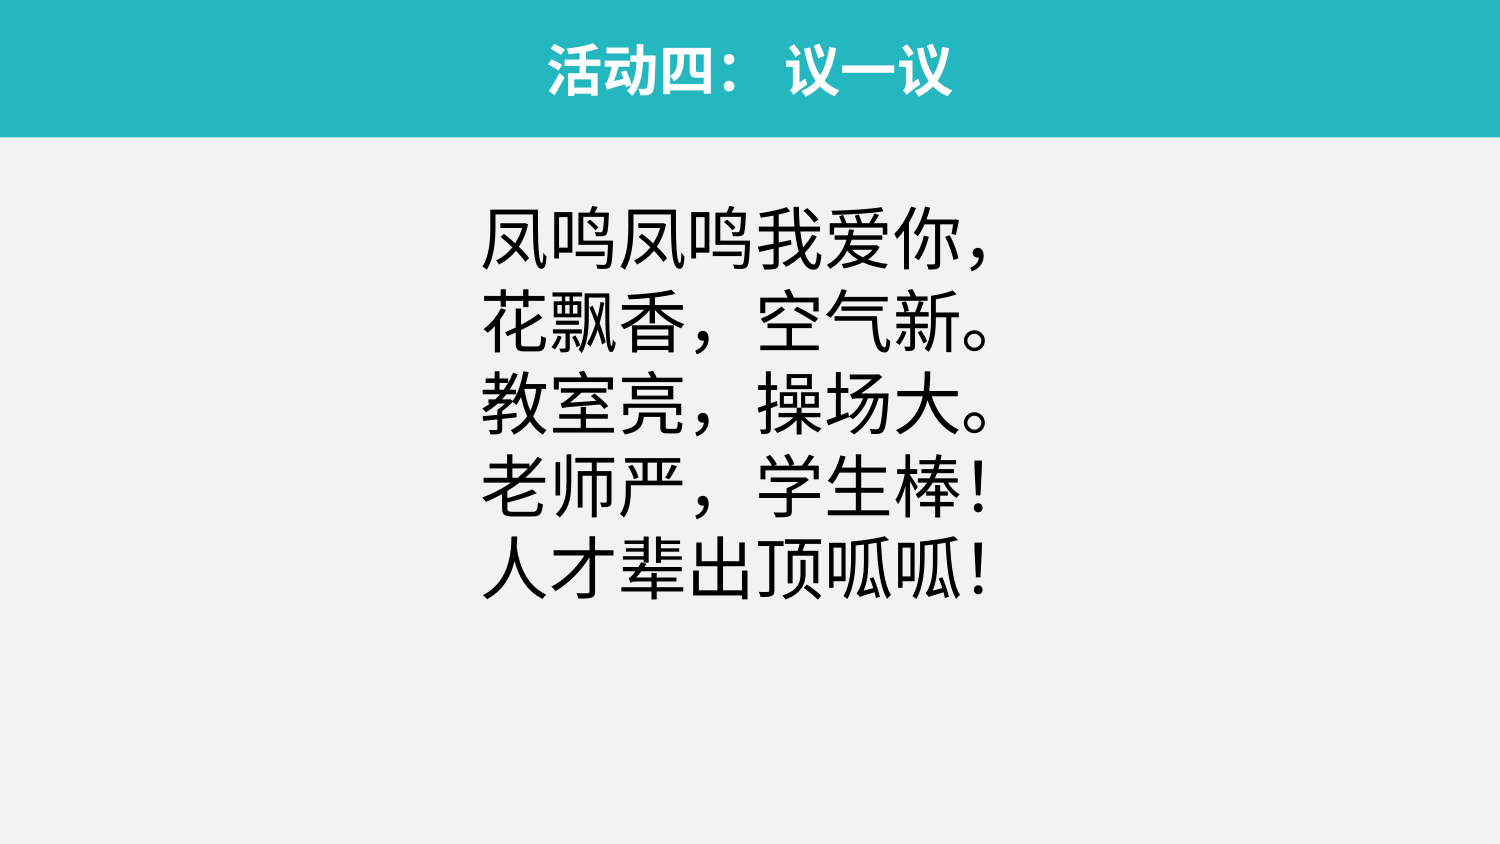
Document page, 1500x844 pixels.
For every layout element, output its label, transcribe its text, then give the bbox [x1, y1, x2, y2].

text_box 活动四： 议一议 [428, 29, 1072, 108]
text_box [0, 0, 1500, 138]
text_box 凤鸣凤鸣我爱你， 花飘香，空气新。 教室亮，操场大。 老师严，学生棒！ 人才辈出顶呱呱！ [312, 190, 1199, 614]
